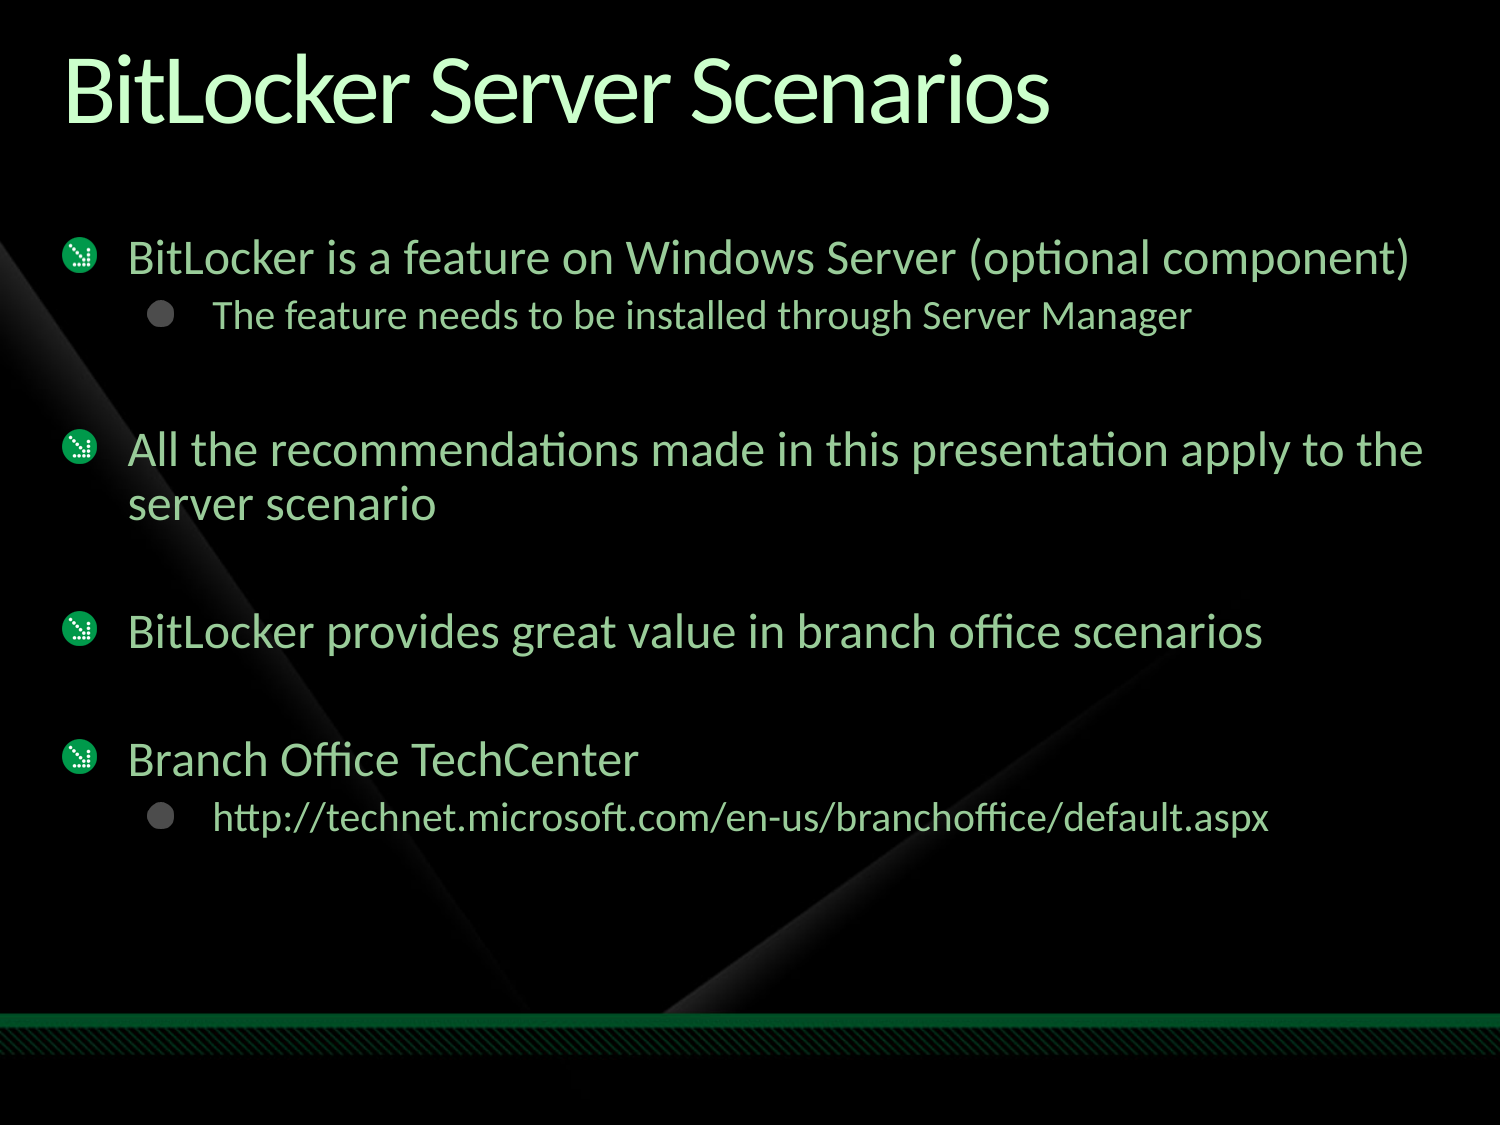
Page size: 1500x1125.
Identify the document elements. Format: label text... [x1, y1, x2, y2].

list BitLocker is a feature on Windows Server (optional component) The feature needs to be installed through Server Manager All the recommendations made in this presentation apply to the server scenario BitLocker provides great value in branch office scenarios Branch Office TechCenter http://technet.microsoft.com/en-us/branchoffice/default.aspx [62, 231, 1438, 595]
title BitLocker Server Scenarios [62, 37, 1438, 147]
picture [0, 0, 1500, 1125]
